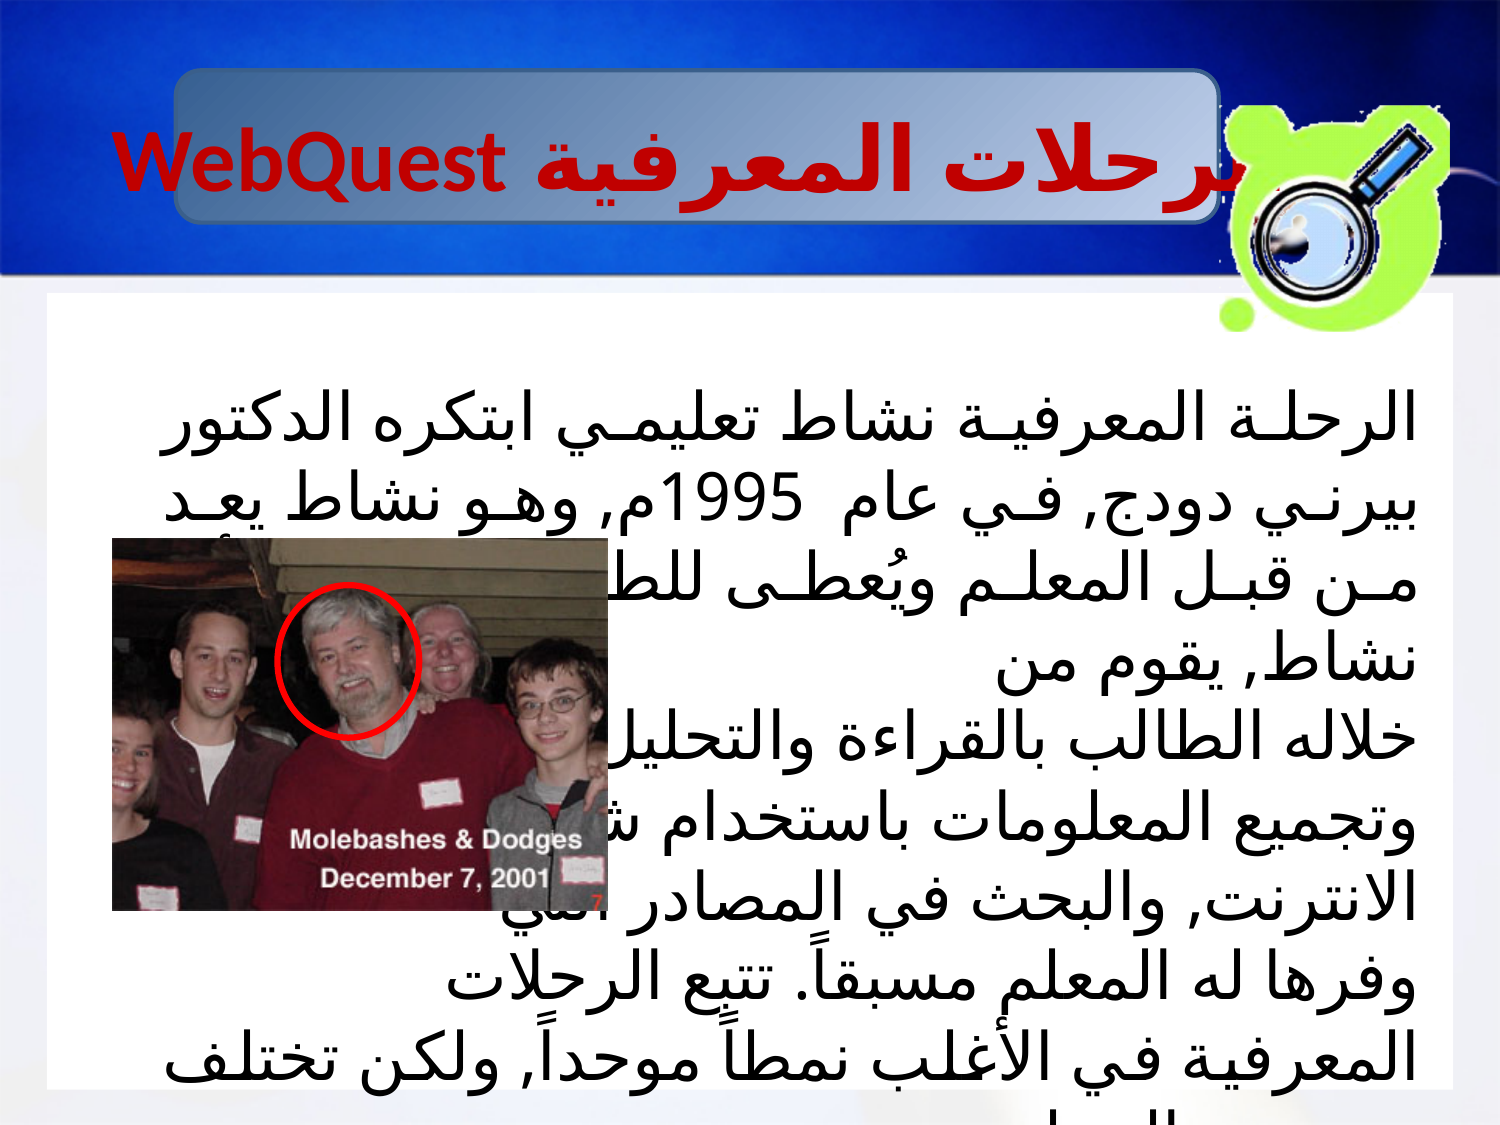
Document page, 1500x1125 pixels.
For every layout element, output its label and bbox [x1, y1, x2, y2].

text_box [0, 0, 1500, 1125]
picture [111, 538, 608, 911]
picture [1220, 103, 1448, 335]
